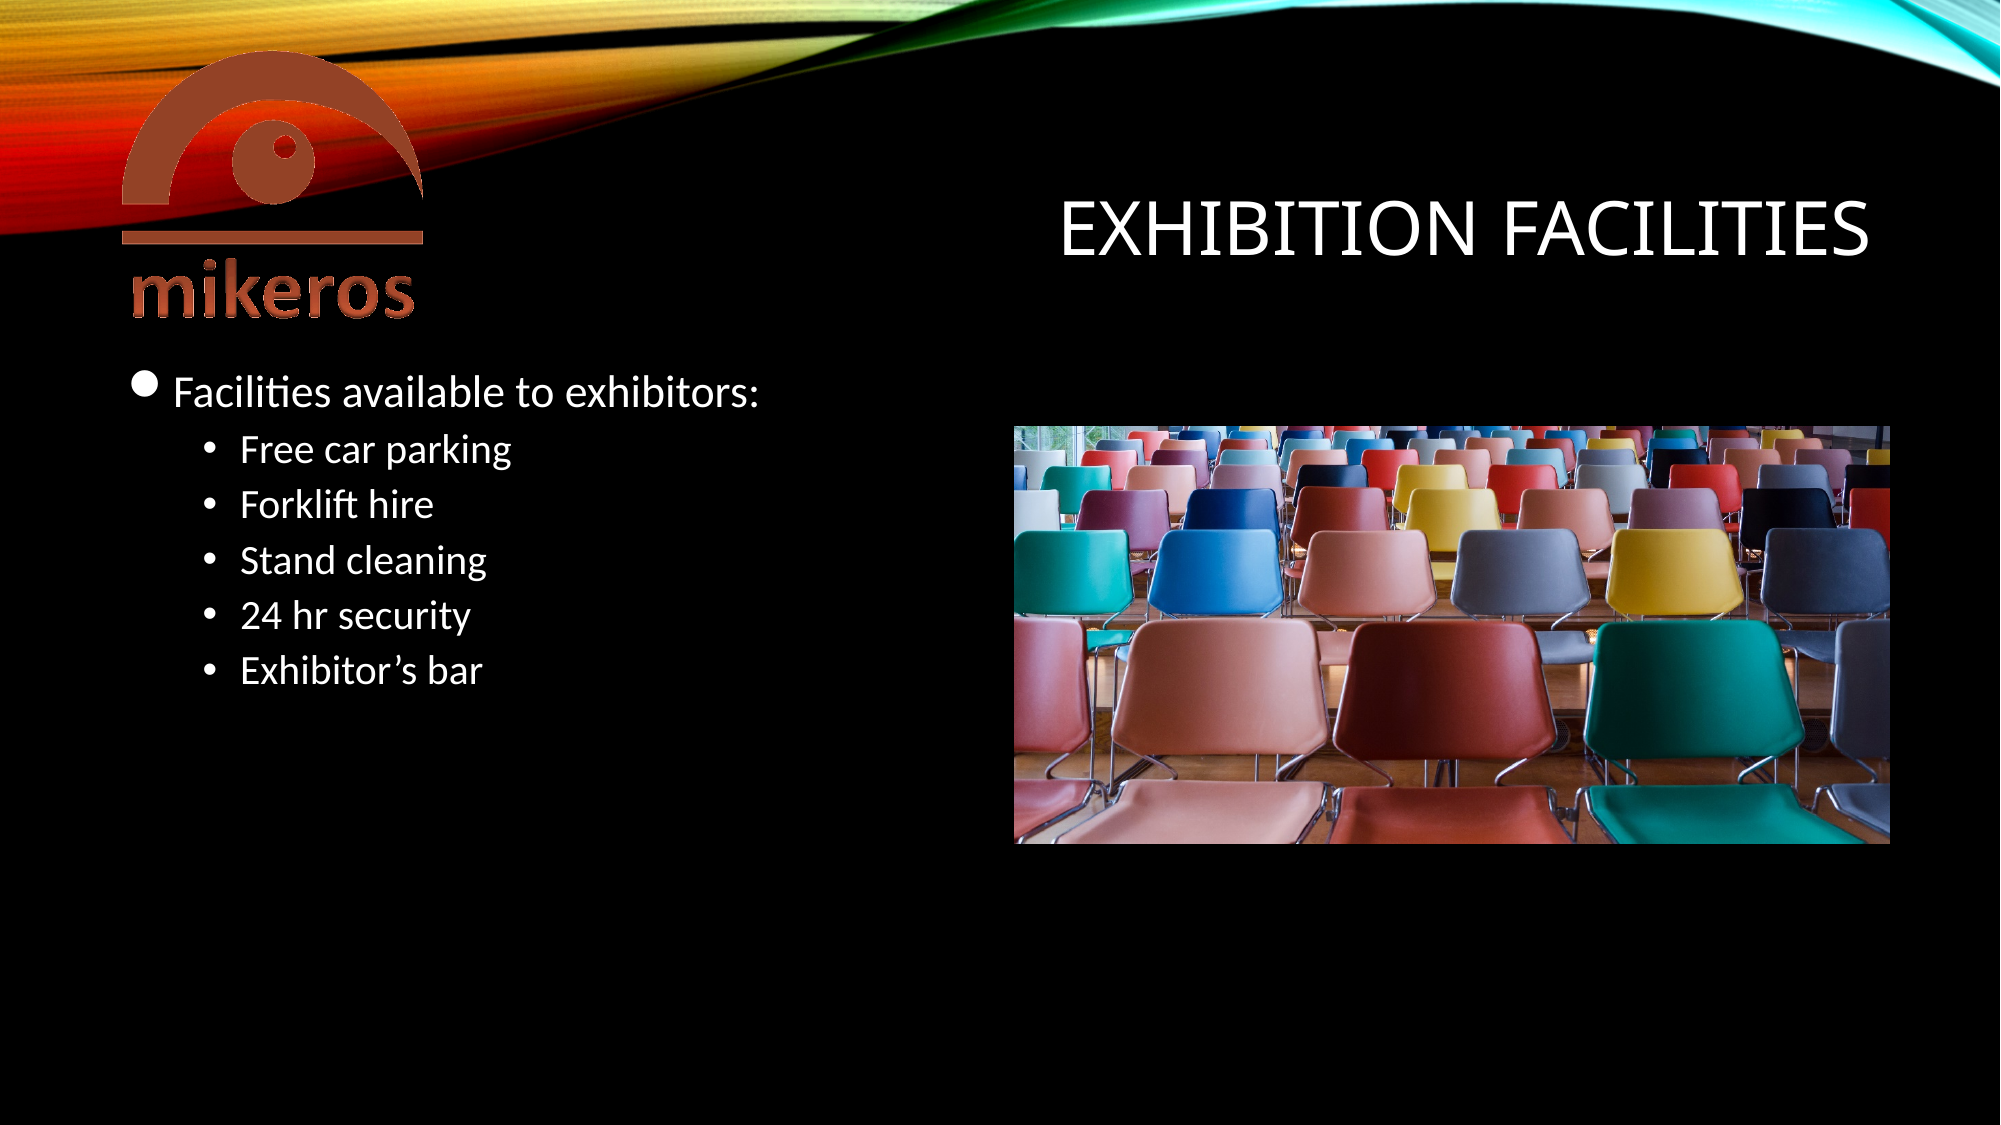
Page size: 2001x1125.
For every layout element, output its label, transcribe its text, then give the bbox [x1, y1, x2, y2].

title Exhibition Facilities [474, 125, 1888, 338]
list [1014, 426, 1891, 844]
list Facilities available to exhibitors: Free car parking Forklift hire Stand cleaning 24 hr security Exhibitor’s bar [112, 360, 988, 1021]
picture [0, 0, 2000, 338]
